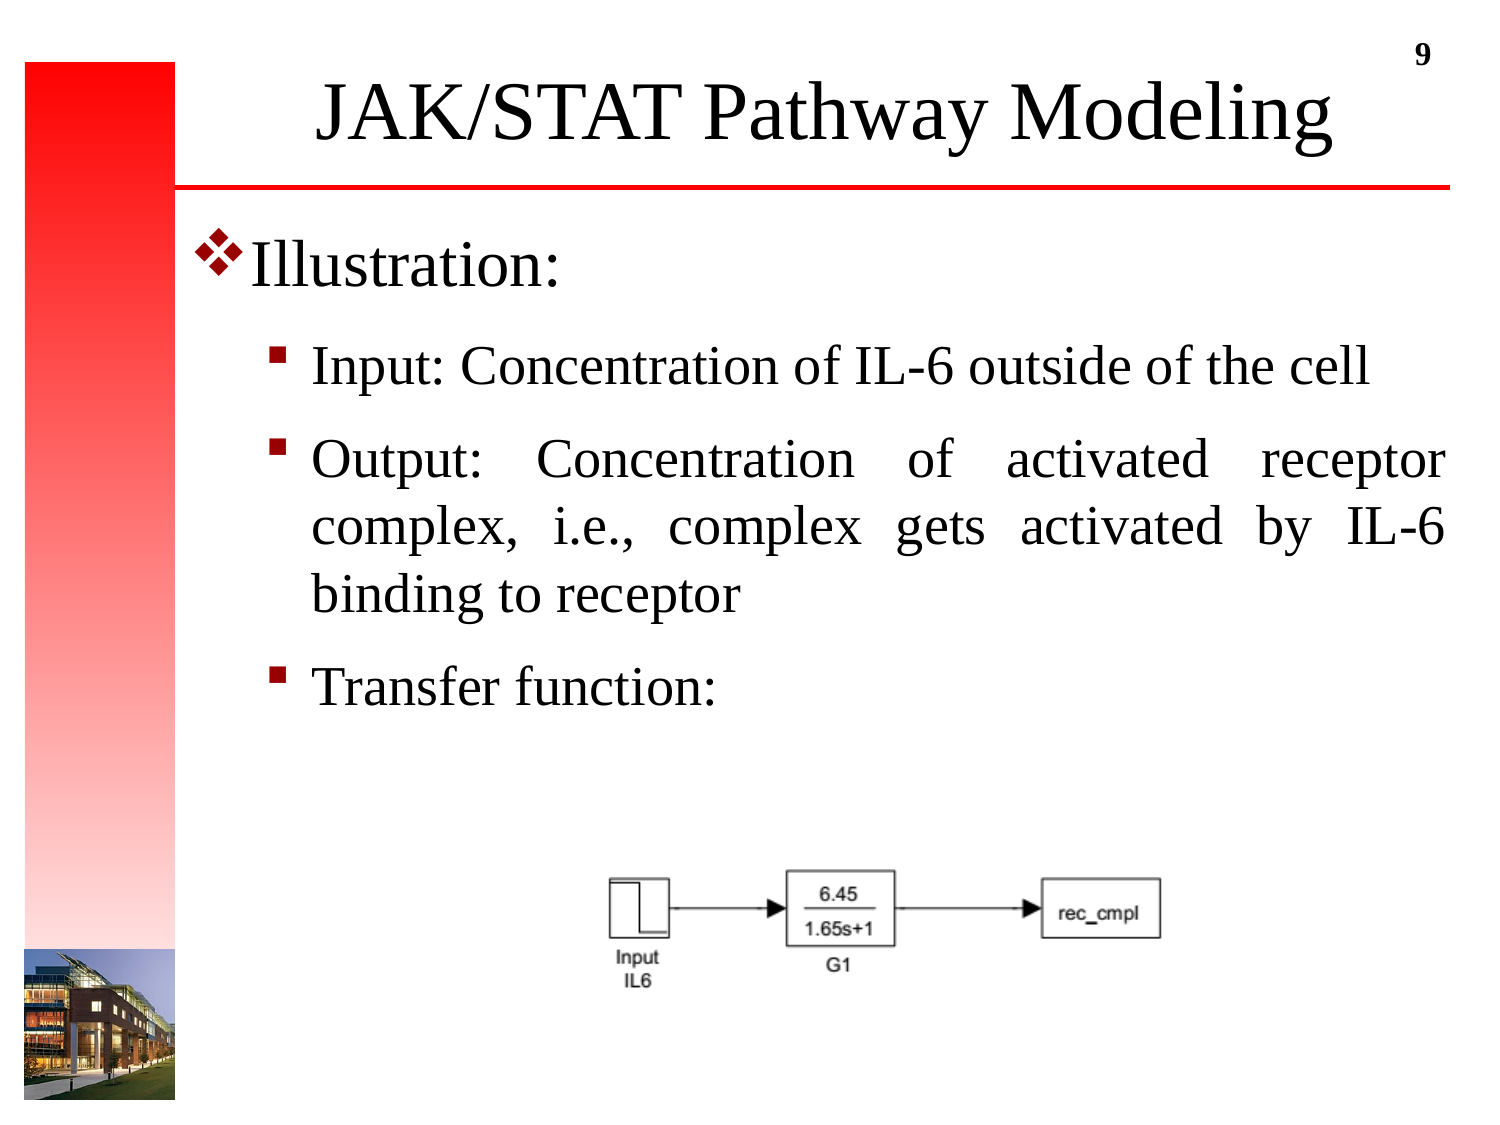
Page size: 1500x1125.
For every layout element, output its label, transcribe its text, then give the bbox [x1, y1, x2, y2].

picture [24, 949, 175, 1100]
picture [541, 824, 1238, 1027]
title JAK/STAT Pathway Modeling [199, 37, 1451, 176]
